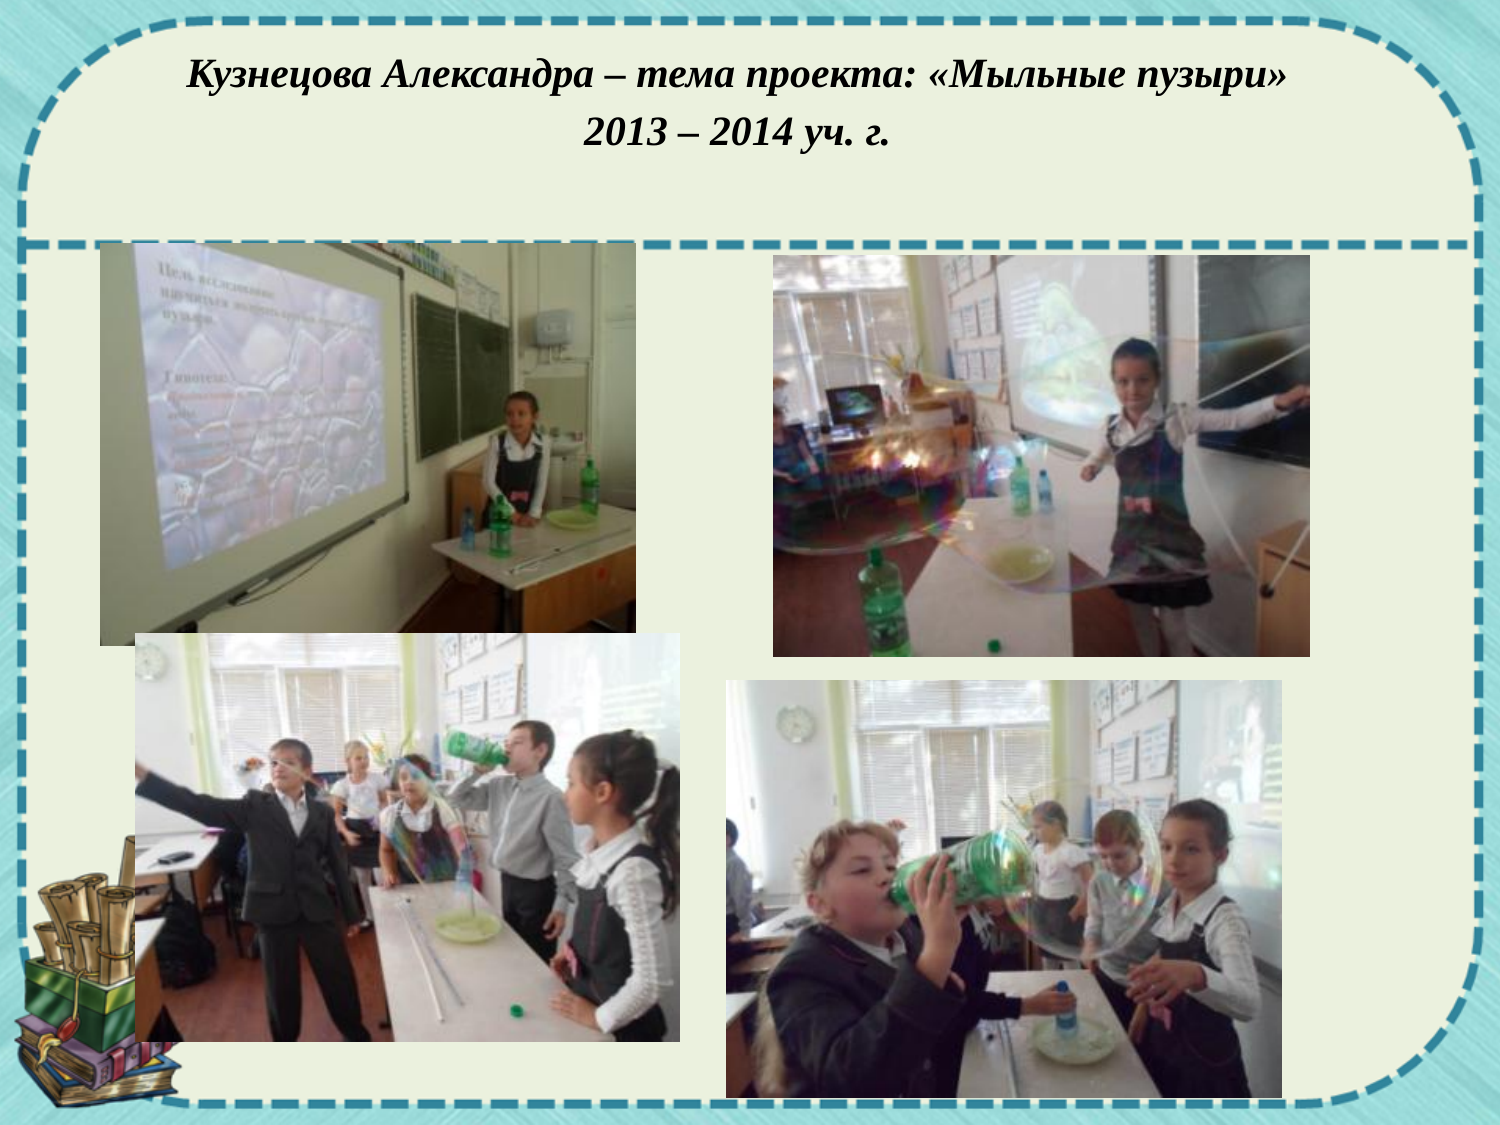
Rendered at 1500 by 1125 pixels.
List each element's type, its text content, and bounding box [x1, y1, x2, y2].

list Кузнецова Александра – тема проекта: «Мыльные пузыри» 2013 – 2014 уч. г. [100, 66, 1376, 221]
picture [0, 0, 1500, 1125]
